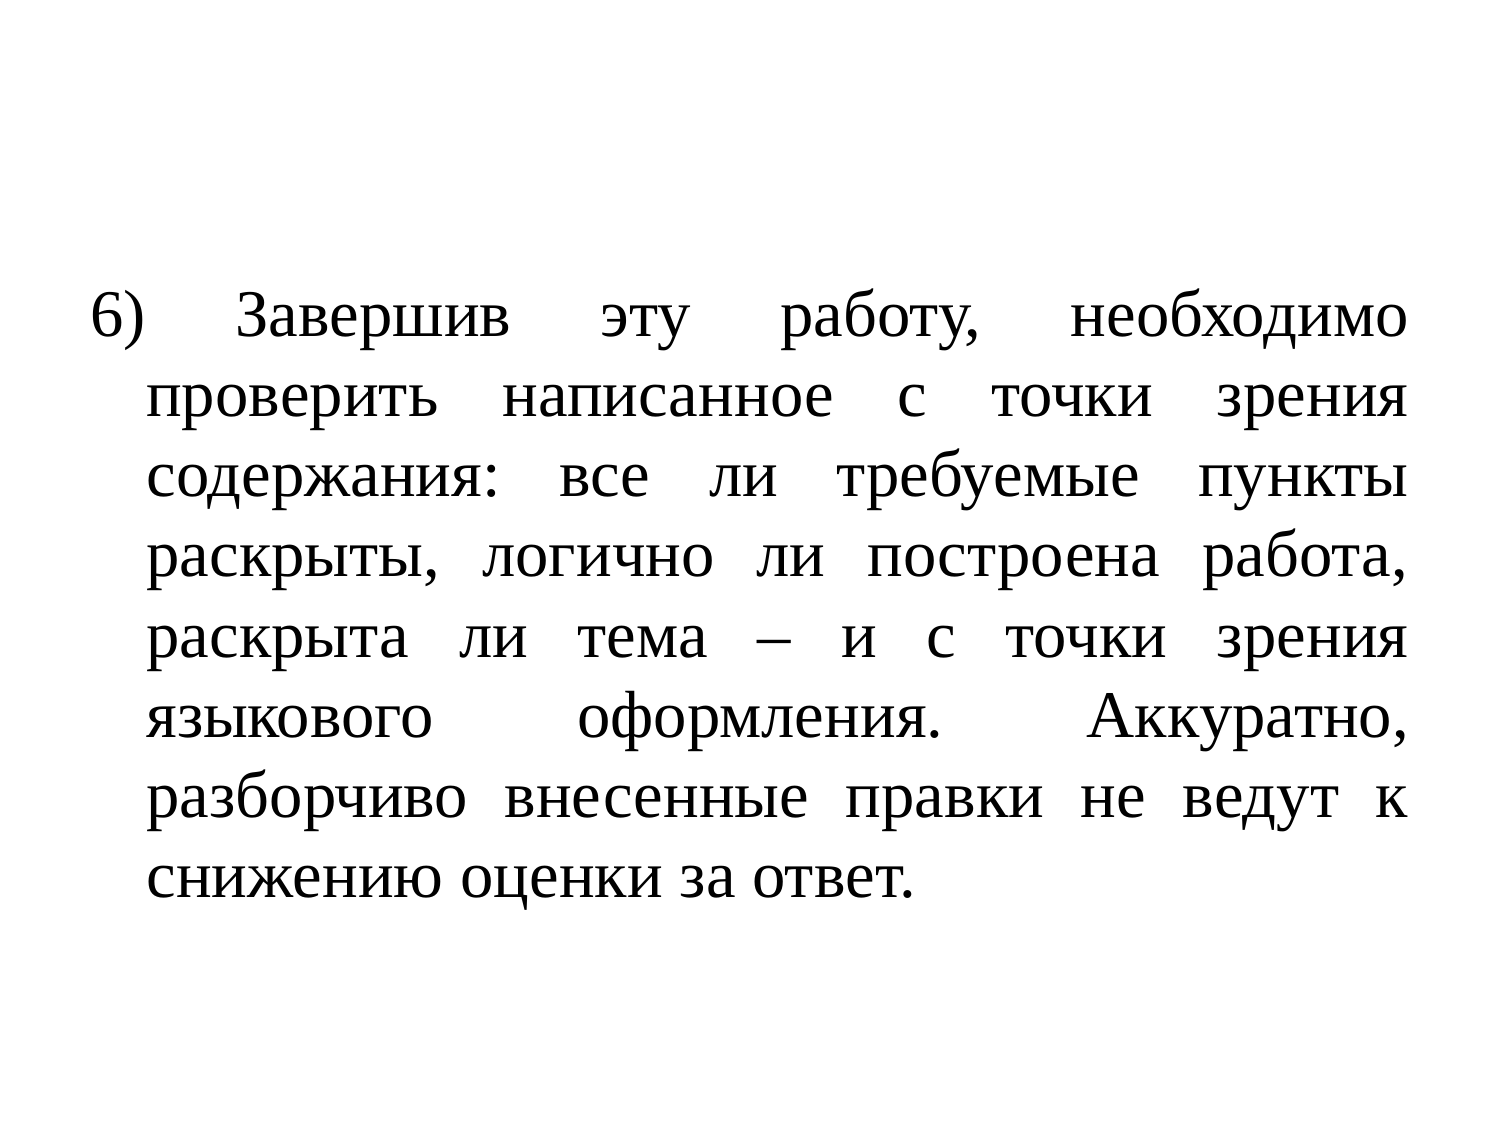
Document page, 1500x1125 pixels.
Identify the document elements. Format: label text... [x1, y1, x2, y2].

list 6) Завершив эту работу, необходимо проверить написанное с точки зрения содержания: все ли требуемые пункты раскрыты, логично ли построена работа, раскрыта ли тема – и с точки зрения языкового оформления. Аккуратно, разборчиво внесенные правки не ведут к снижению оценки за ответ. [75, 262, 1425, 1005]
